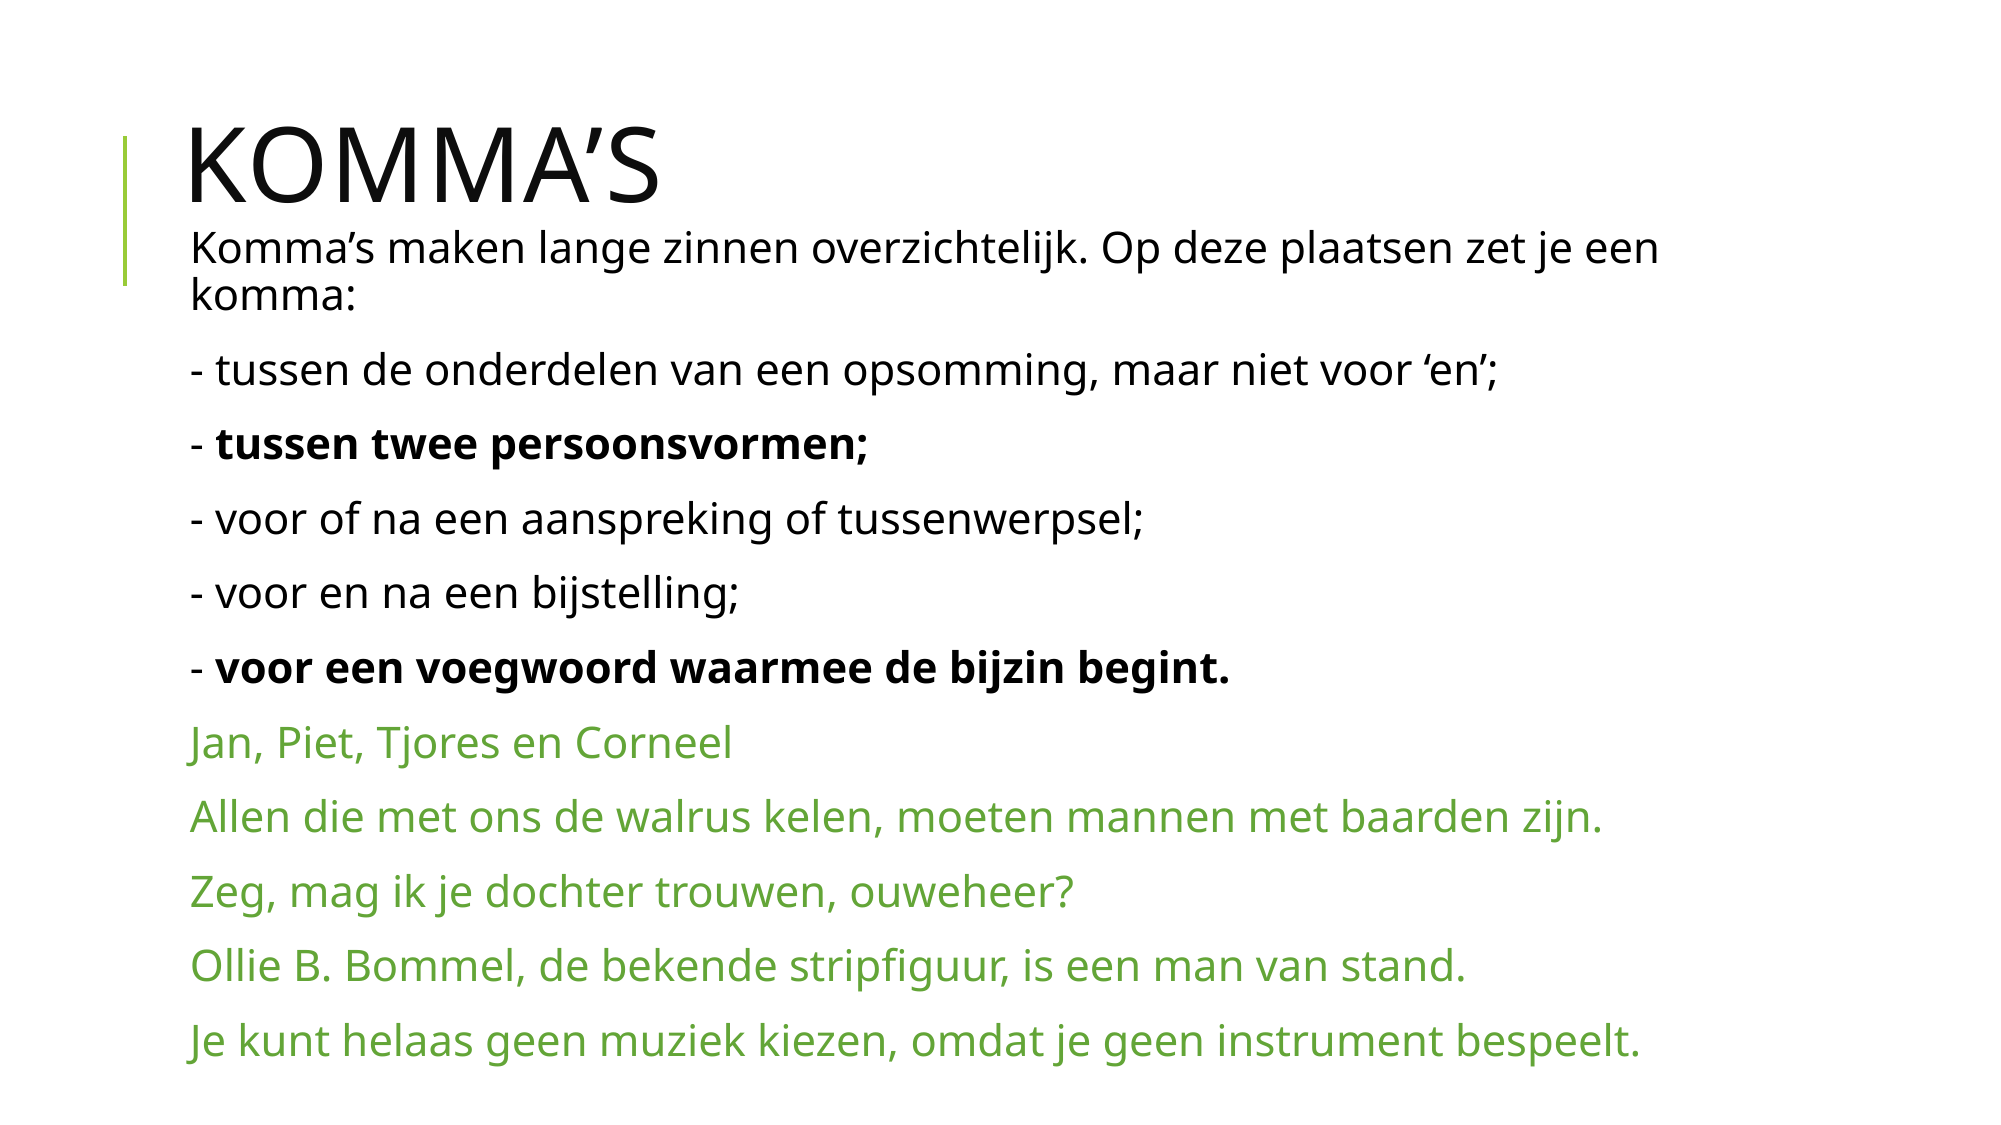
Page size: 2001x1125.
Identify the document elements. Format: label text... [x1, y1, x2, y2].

title Komma’s [168, 49, 1763, 218]
list Komma’s maken lange zinnen overzichtelijk. Op deze plaatsen zet je een komma: - tussen de onderdelen van een opsomming, maar niet voor ‘en’; - tussen twee persoonsvormen; - voor of na een aanspreking of tussenwerpsel; - voor en na een bijstelling; - voor een voegwoord waarmee de bijzin begint. Jan, Piet, Tjores en Corneel Allen die met ons de walrus kelen, moeten mannen met baarden zijn. Zeg, mag ik je dochter trouwen, ouweheer? Ollie B. Bommel, de bekende stripfiguur, is een man van stand. Je kunt helaas geen muziek kiezen, omdat je geen instrument bespeelt. [168, 218, 1763, 1076]
